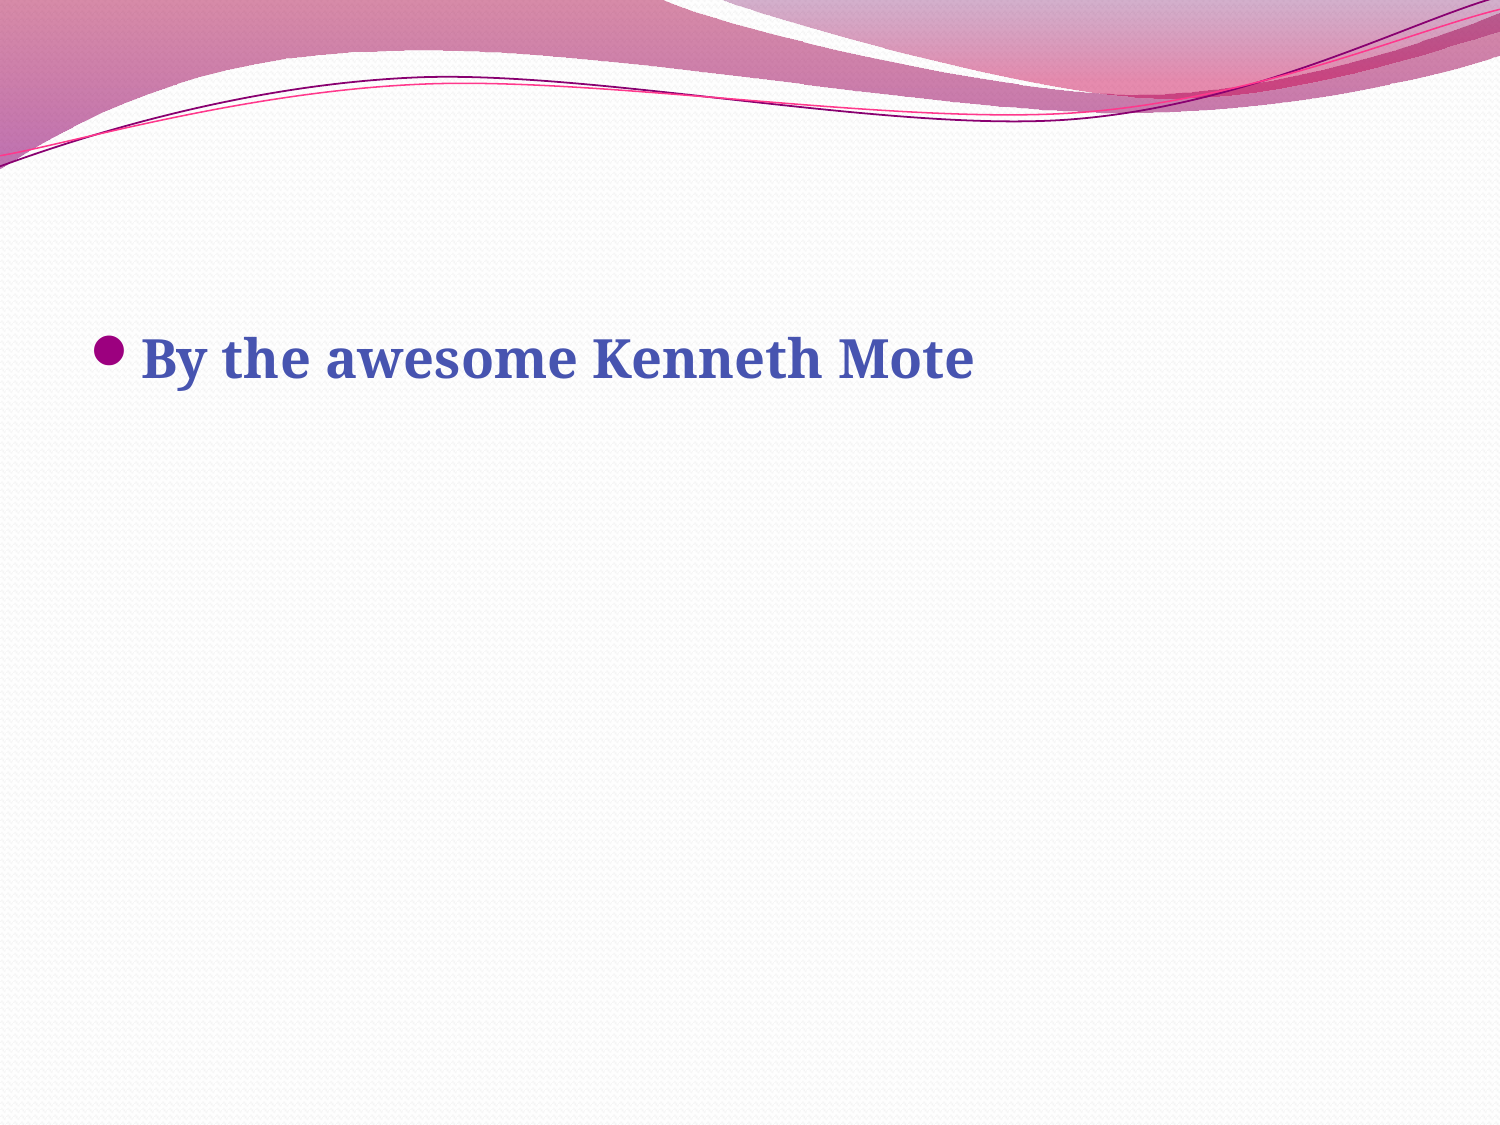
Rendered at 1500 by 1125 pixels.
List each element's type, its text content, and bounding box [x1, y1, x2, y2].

list By the awesome Kenneth Mote [75, 317, 1425, 1038]
